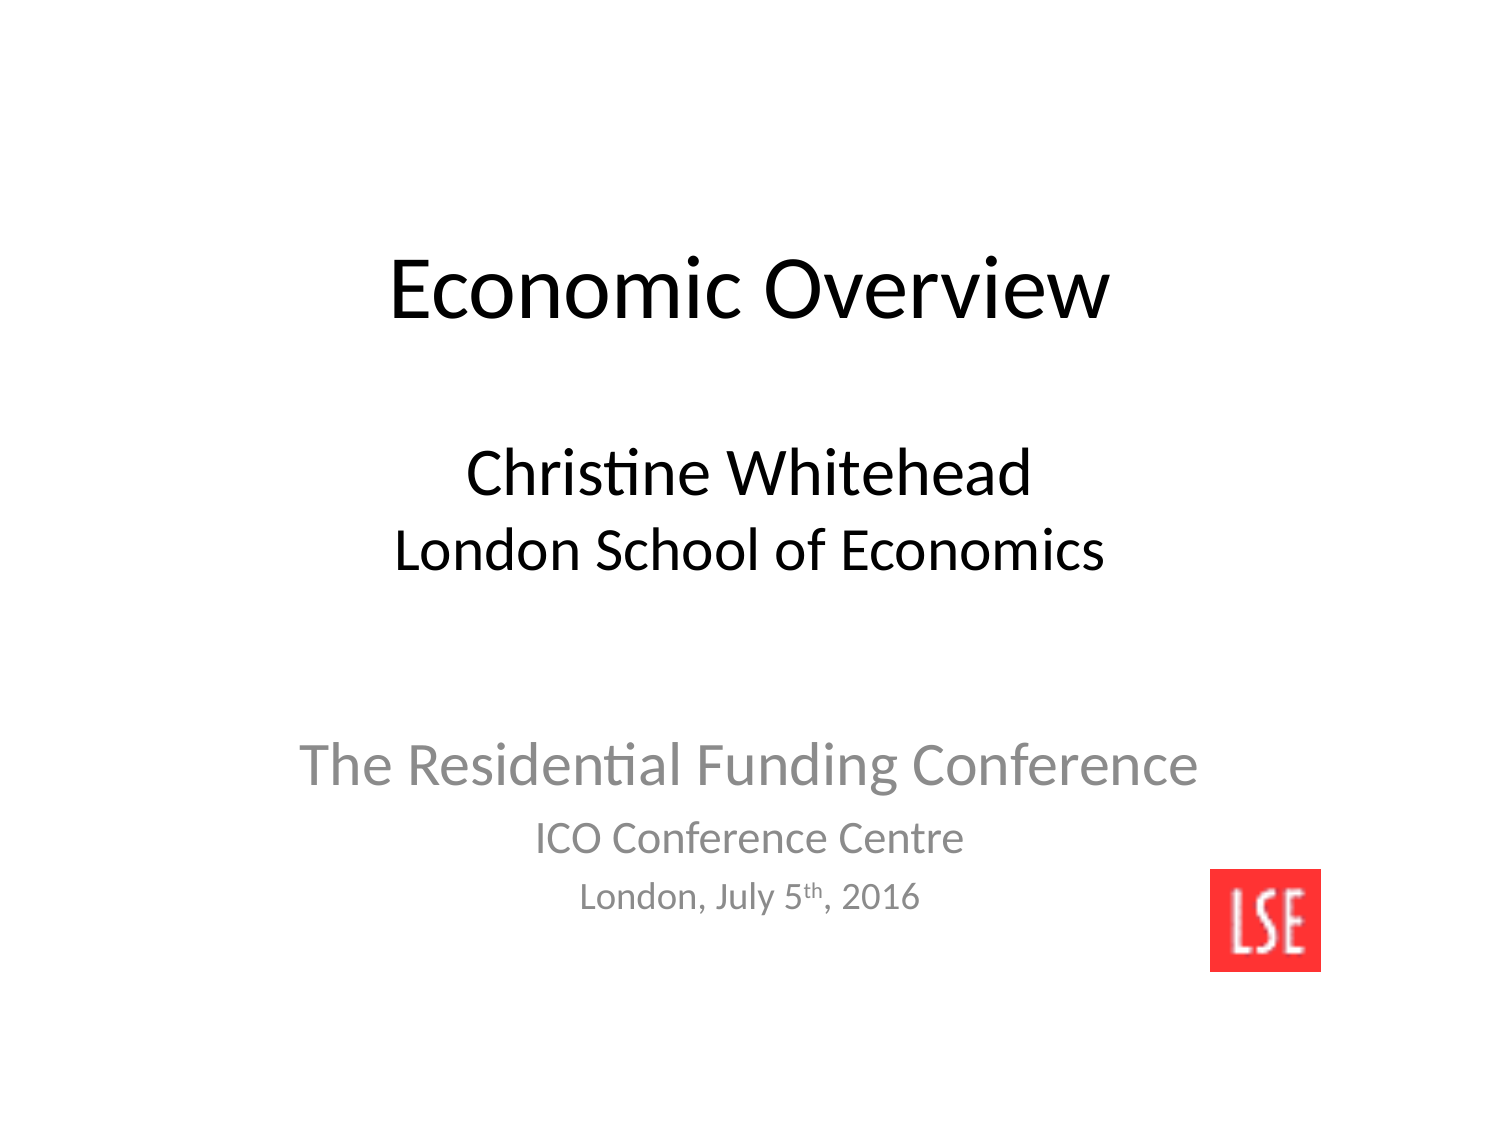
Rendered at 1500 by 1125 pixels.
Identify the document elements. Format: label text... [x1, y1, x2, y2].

subtitle The Residential Funding Conference ICO Conference Centre London, July 5th, 2016 [225, 716, 1275, 925]
picture [1210, 869, 1321, 972]
title Economic Overview Christine Whitehead London School of Economics [112, 219, 1388, 591]
